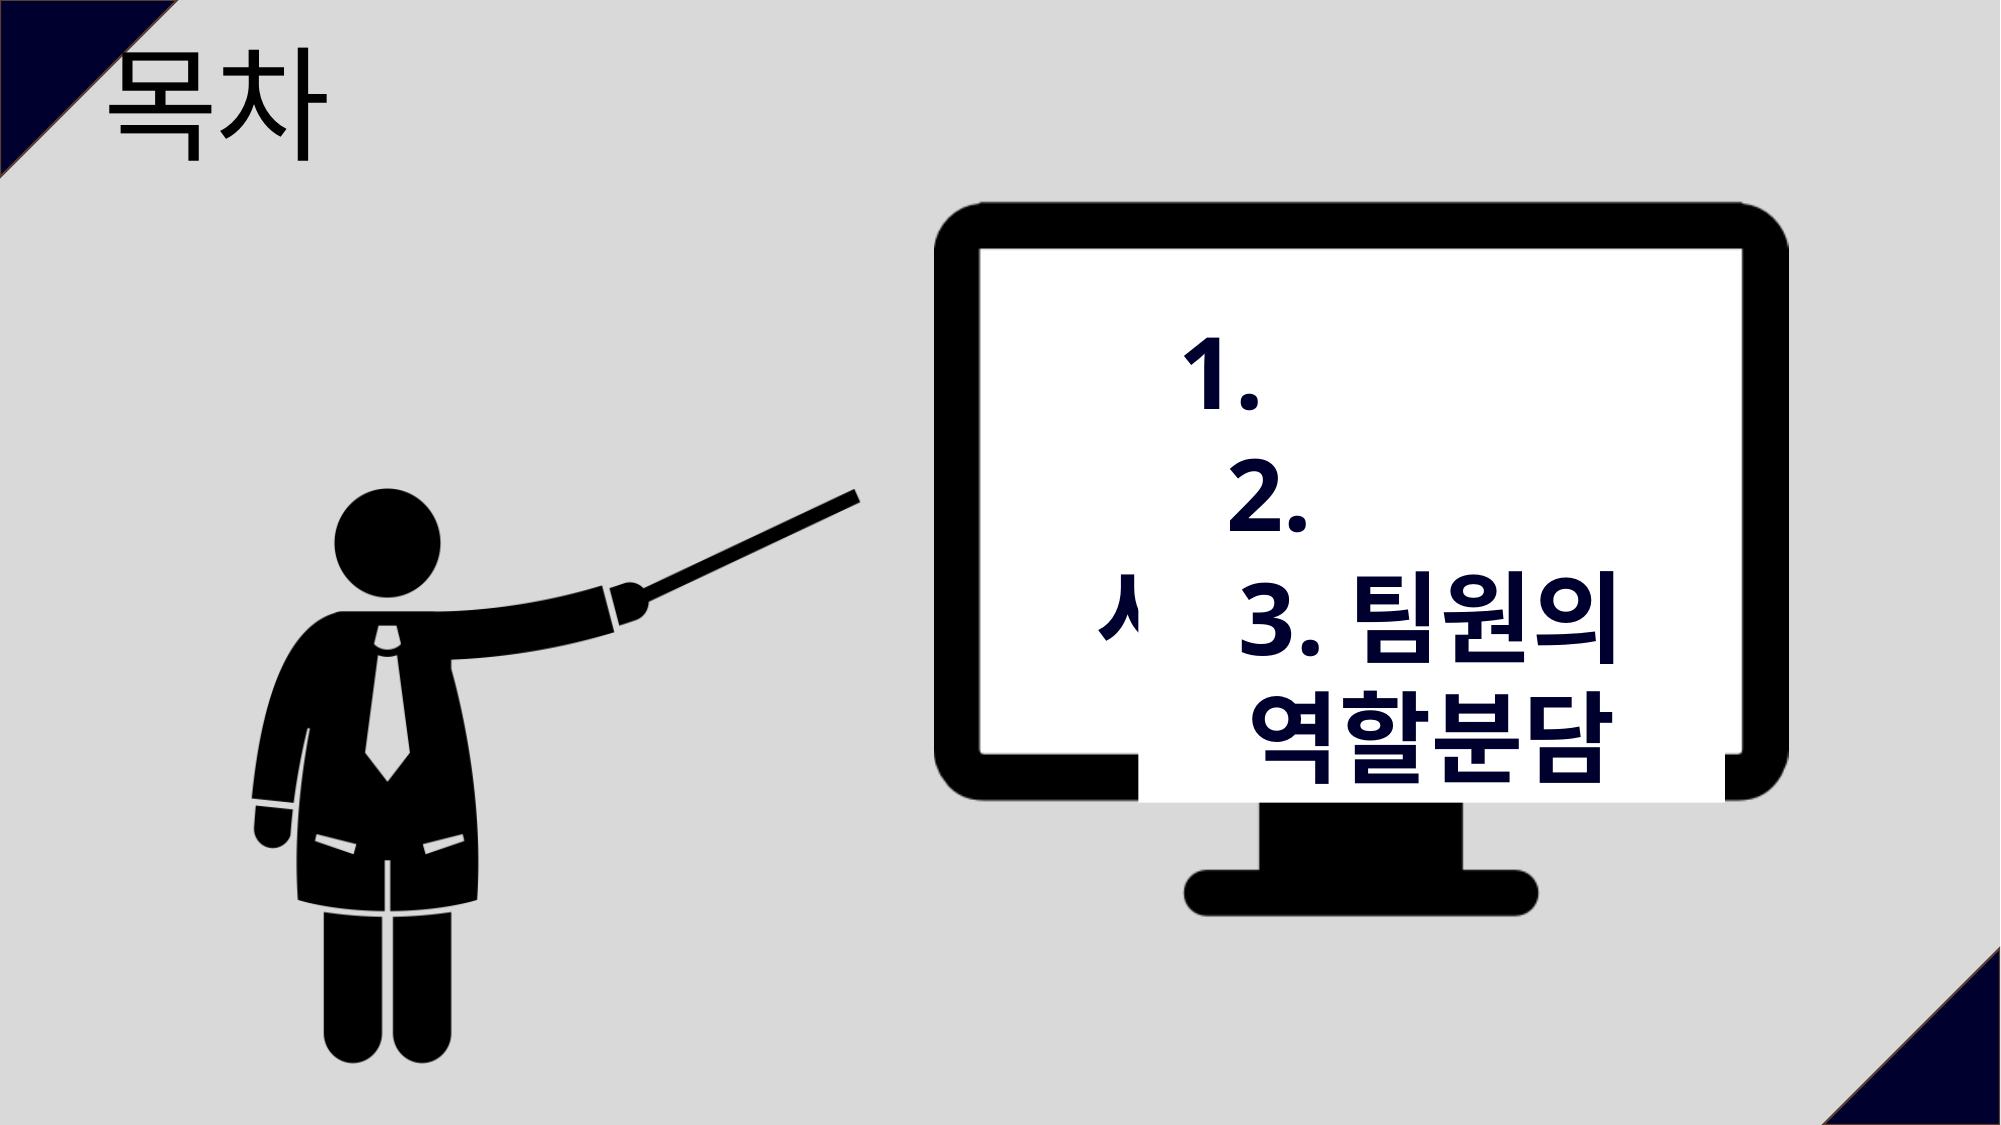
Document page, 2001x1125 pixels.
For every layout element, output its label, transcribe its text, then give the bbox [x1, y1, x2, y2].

text_box 목차 [89, 18, 346, 184]
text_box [229, 132, 1789, 1073]
